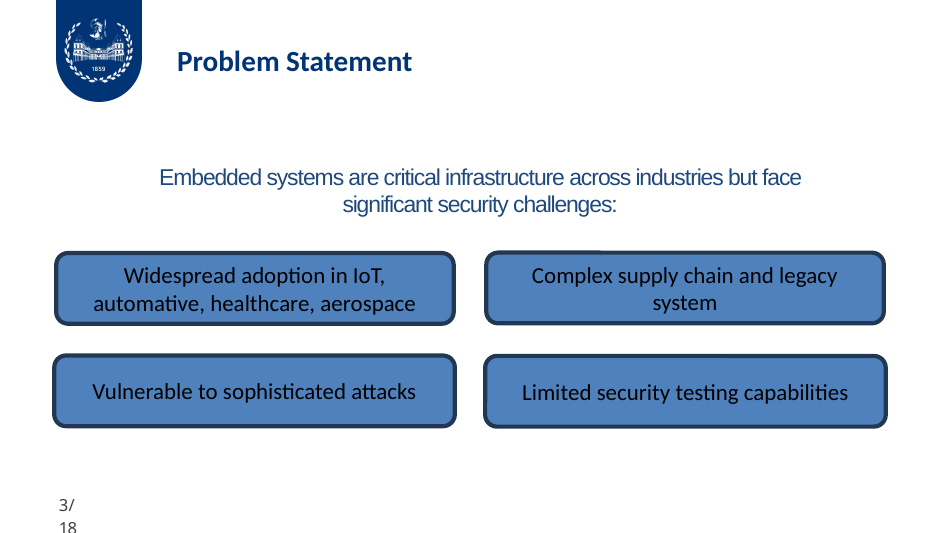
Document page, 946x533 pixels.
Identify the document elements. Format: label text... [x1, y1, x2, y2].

text_box Vulnerable to sophisticated attacks [52, 353, 457, 429]
picture [56, 0, 142, 102]
text_box Embedded systems are critical infrastructure across industries but face significant security challenges: [60, 155, 849, 225]
title Problem Statement [175, 40, 487, 132]
text_box Limited security testing capabilities [483, 353, 888, 429]
text_box Widespread adoption in IoT, automative, healthcare, aerospace [54, 250, 456, 326]
text_box Complex supply chain and legacy system [484, 250, 886, 326]
slide_number 3/18 [52, 494, 92, 515]
